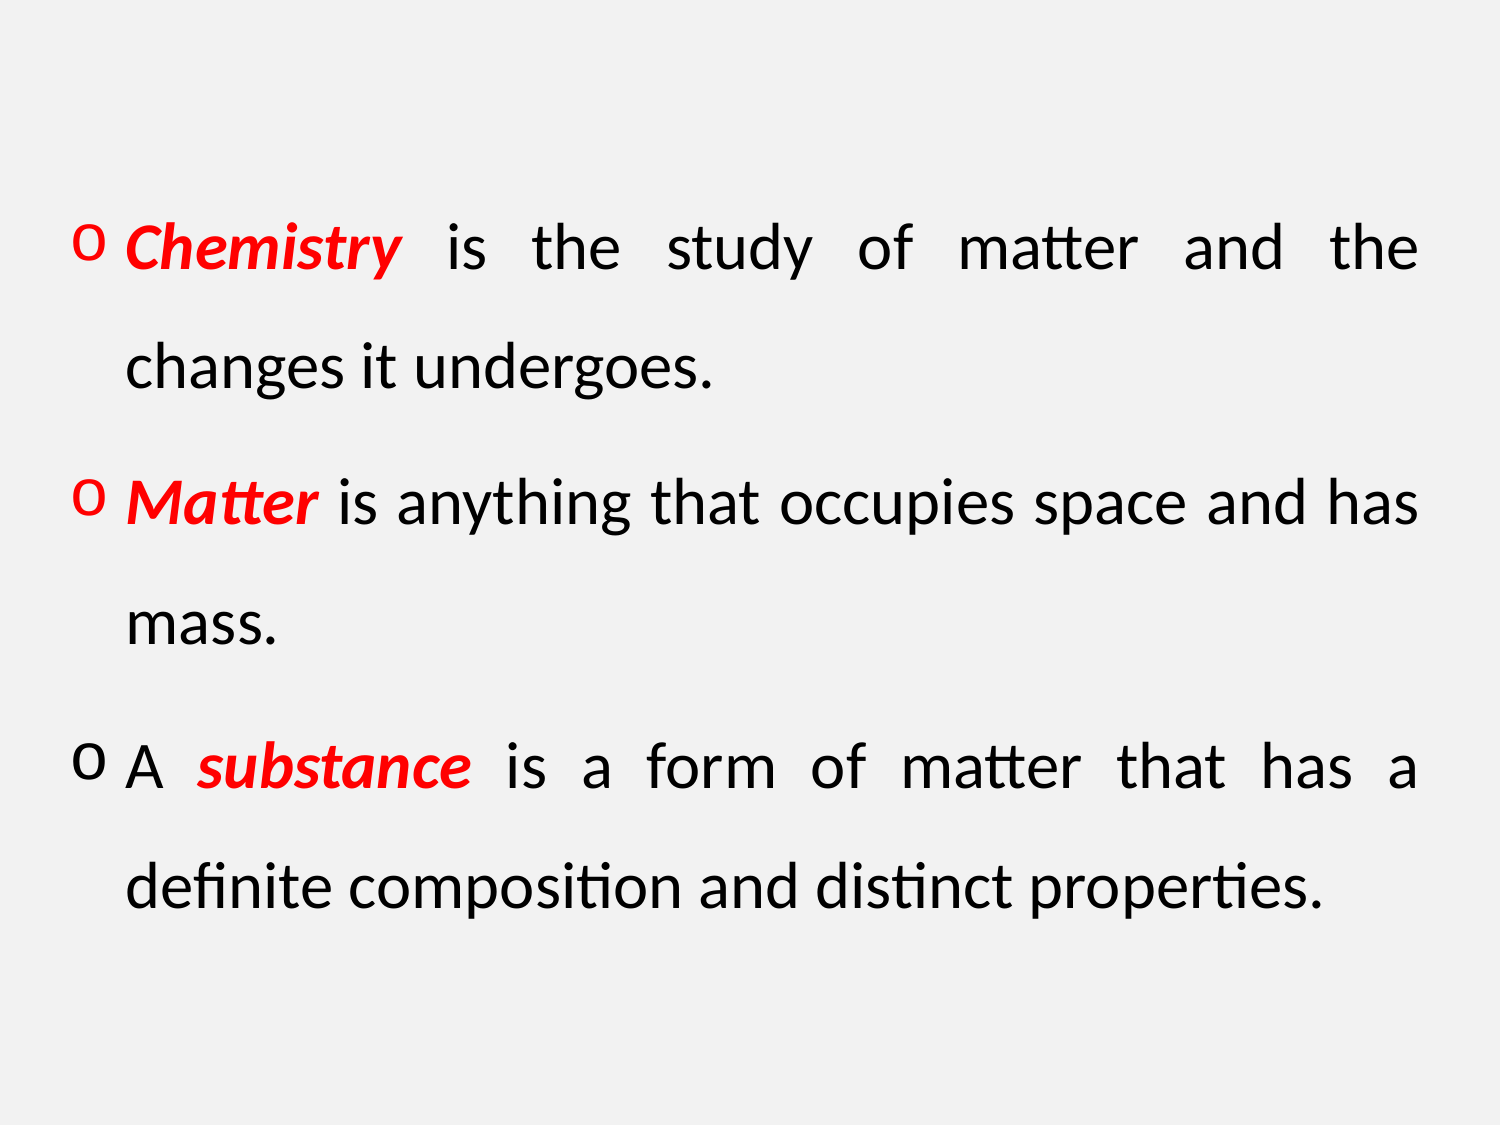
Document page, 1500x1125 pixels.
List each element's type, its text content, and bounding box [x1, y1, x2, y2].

text_box Matter is anything that occupies space and has mass. [54, 410, 1436, 665]
text_box Chemistry is the study of matter and the changes it undergoes. [54, 155, 1436, 410]
text_box A substance is a form of matter that has a definite composition and distinct properties. [54, 674, 1436, 930]
